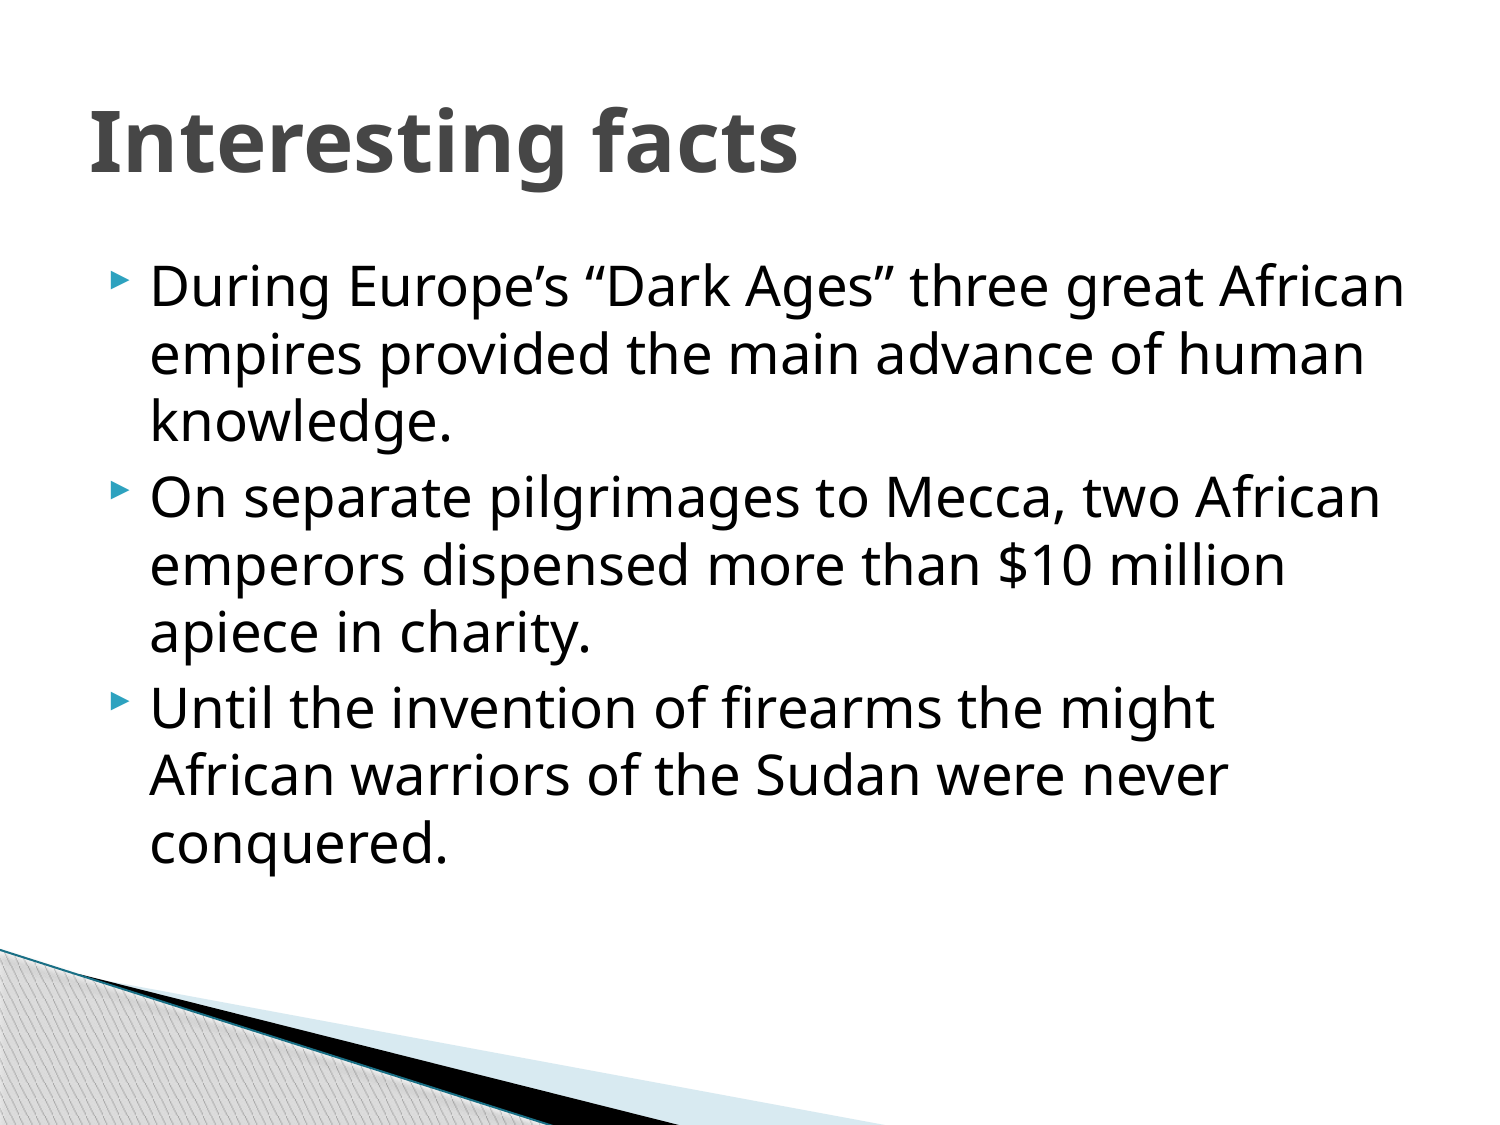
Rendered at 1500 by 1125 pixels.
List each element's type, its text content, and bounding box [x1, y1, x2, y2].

list During Europe’s “Dark Ages” three great African empires provided the main advance of human knowledge. On separate pilgrimages to Mecca, two African emperors dispensed more than $10 million apiece in charity. Until the invention of firearms the might African warriors of the Sudan were never conquered. [75, 243, 1425, 986]
title Interesting facts [75, 45, 1425, 233]
